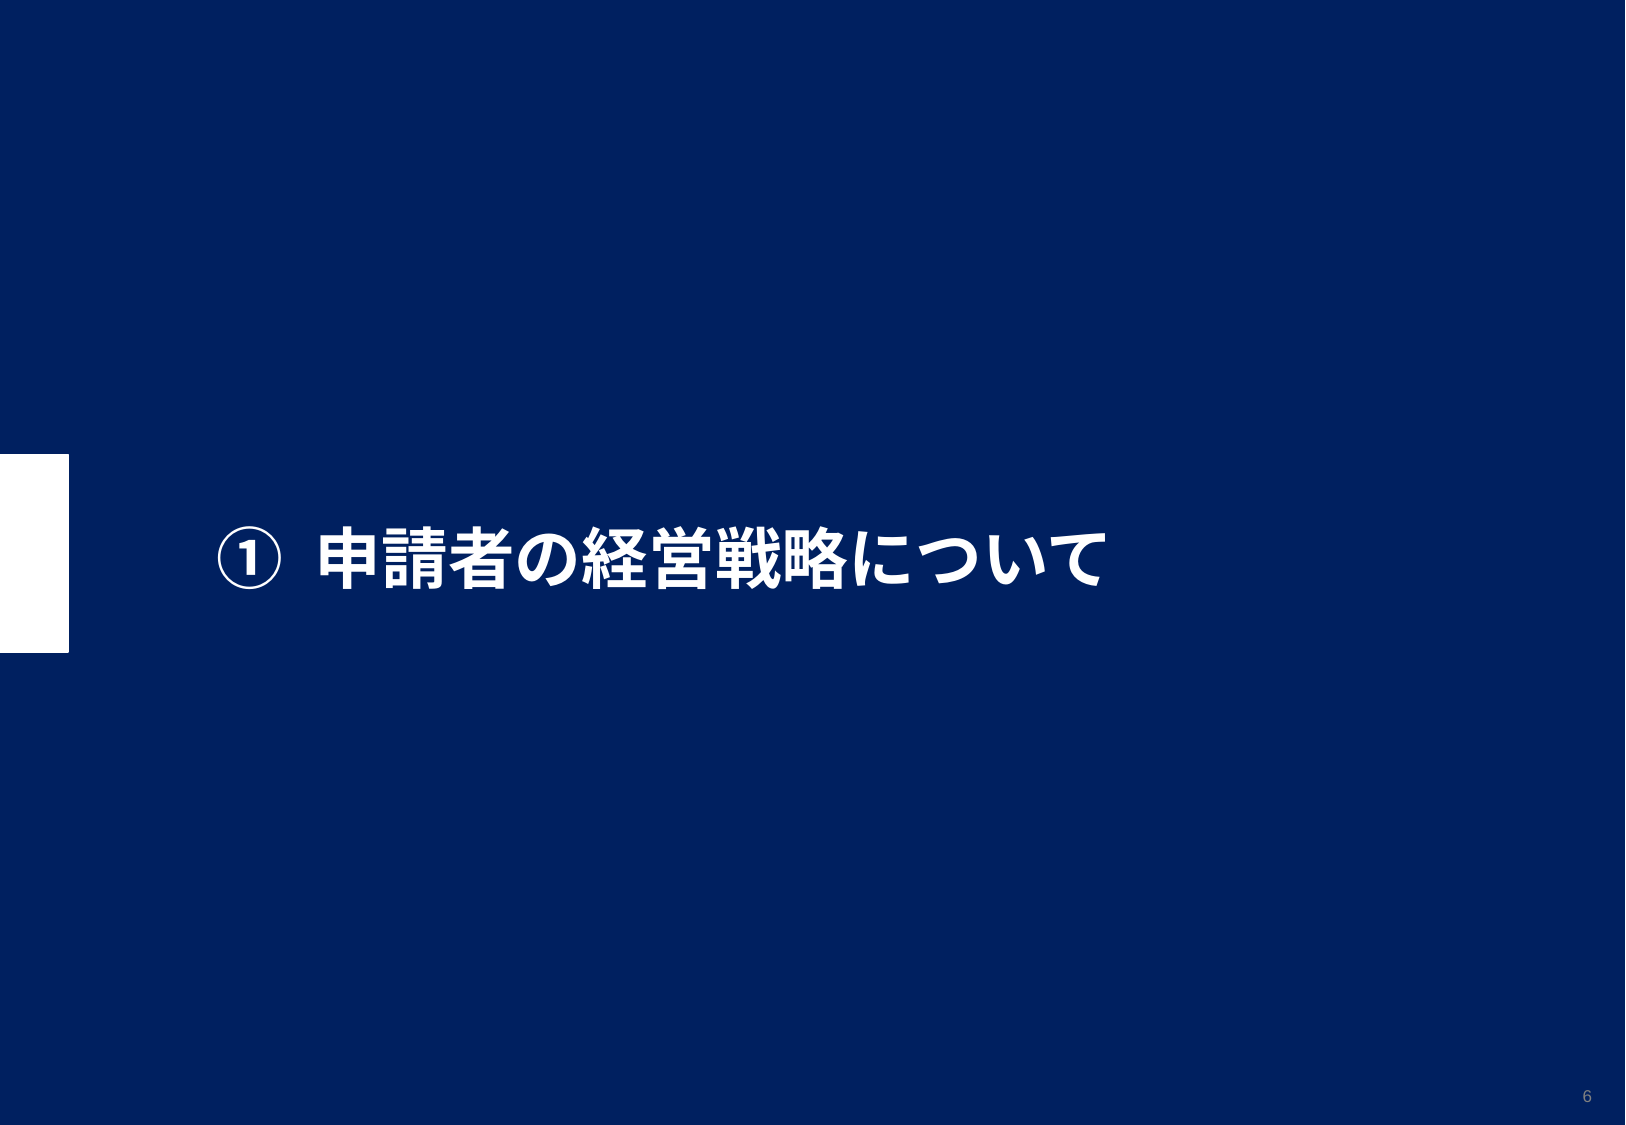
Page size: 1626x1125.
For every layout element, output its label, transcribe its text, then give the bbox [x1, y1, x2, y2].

list ① 申請者の経営戦略について [216, 454, 1423, 653]
